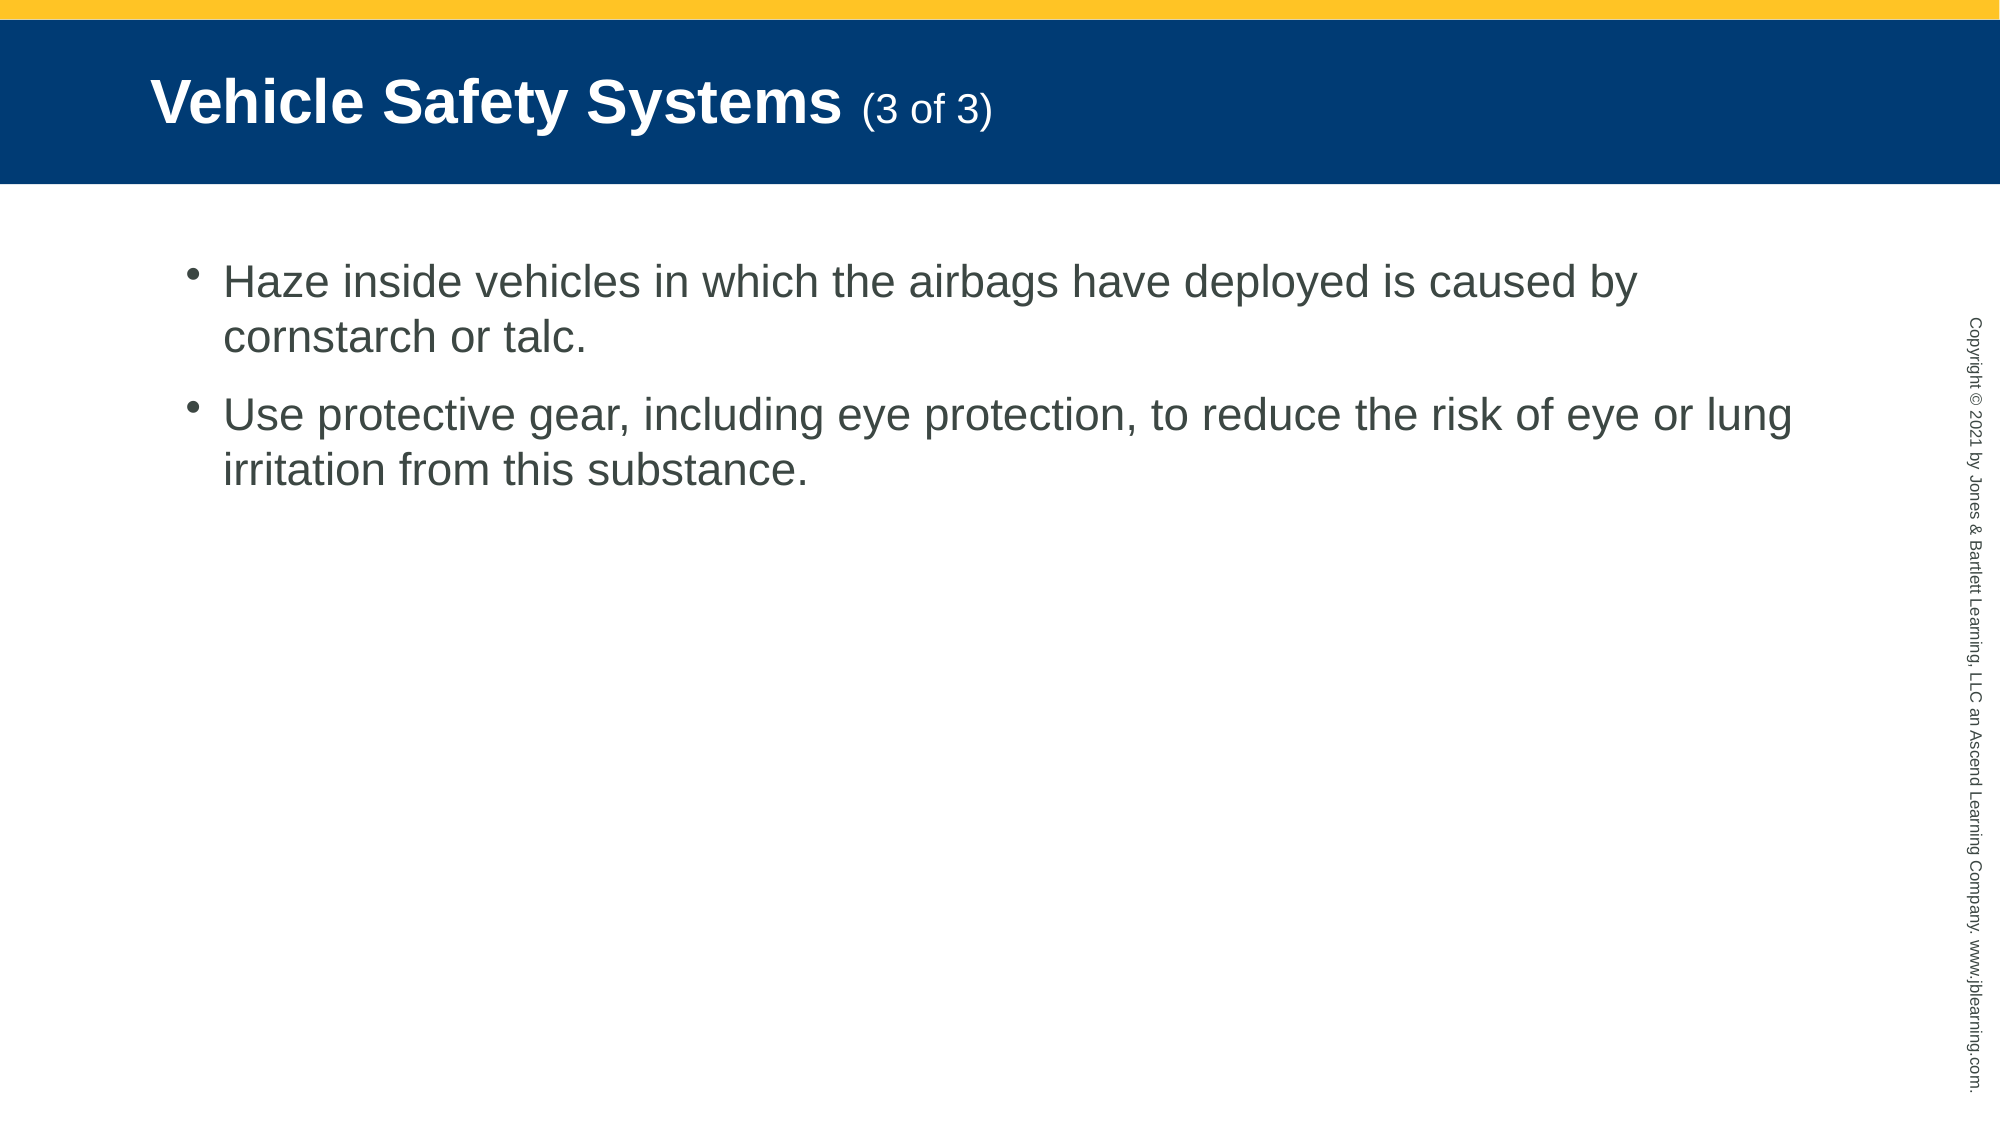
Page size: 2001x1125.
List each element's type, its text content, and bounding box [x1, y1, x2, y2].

title Vehicle Safety Systems (3 of 3) [0, 19, 2000, 185]
list Haze inside vehicles in which the airbags have deployed is caused by cornstarch or talc. Use protective gear, including eye protection, to reduce the risk of eye or lung irritation from this substance. [151, 244, 1840, 1016]
